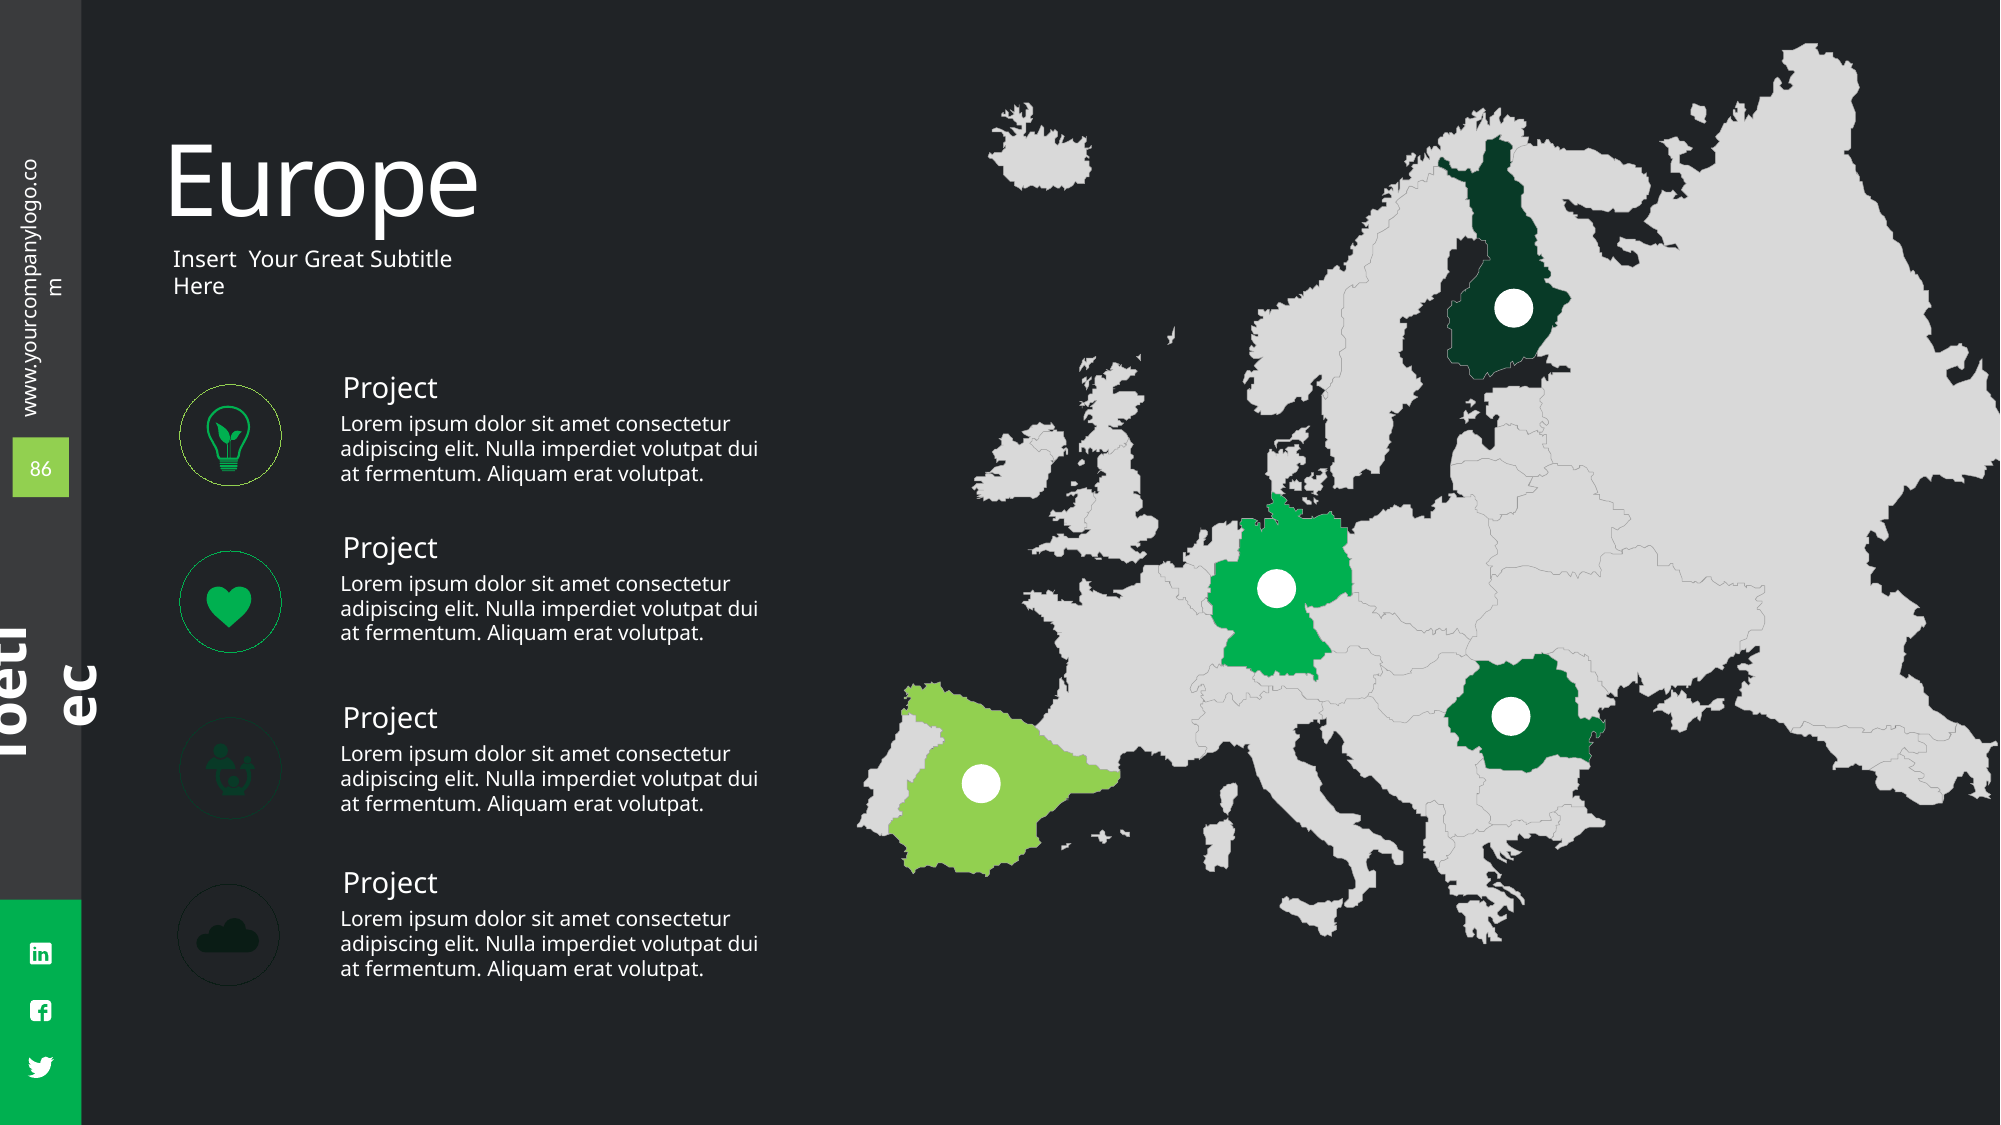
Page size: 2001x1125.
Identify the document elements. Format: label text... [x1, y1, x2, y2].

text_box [177, 884, 280, 986]
text_box Lorem ipsum dolor sit amet consectetur adipiscing elit. Nulla imperdiet volutpat dui at fermentum. Aliquam erat volutpat. [325, 733, 792, 823]
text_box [179, 384, 282, 486]
text_box Europe [147, 116, 677, 236]
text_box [179, 550, 282, 653]
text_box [179, 717, 282, 820]
text_box Lorem ipsum dolor sit amet consectetur adipiscing elit. Nulla imperdiet volutpat dui at fermentum. Aliquam erat volutpat. [325, 402, 792, 493]
text_box Project [327, 685, 550, 733]
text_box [857, 43, 2000, 944]
text_box Project [327, 850, 550, 898]
text_box Project [327, 355, 550, 402]
slide_number 86 [12, 437, 69, 498]
text_box Project [327, 514, 550, 562]
text_box Lorem ipsum dolor sit amet consectetur adipiscing elit. Nulla imperdiet volutpat dui at fermentum. Aliquam erat volutpat. [325, 562, 792, 653]
text_box Lorem ipsum dolor sit amet consectetur adipiscing elit. Nulla imperdiet volutpat dui at fermentum. Aliquam erat volutpat. [325, 898, 792, 989]
text_box Insert Your Great Subtitle Here [158, 237, 512, 307]
